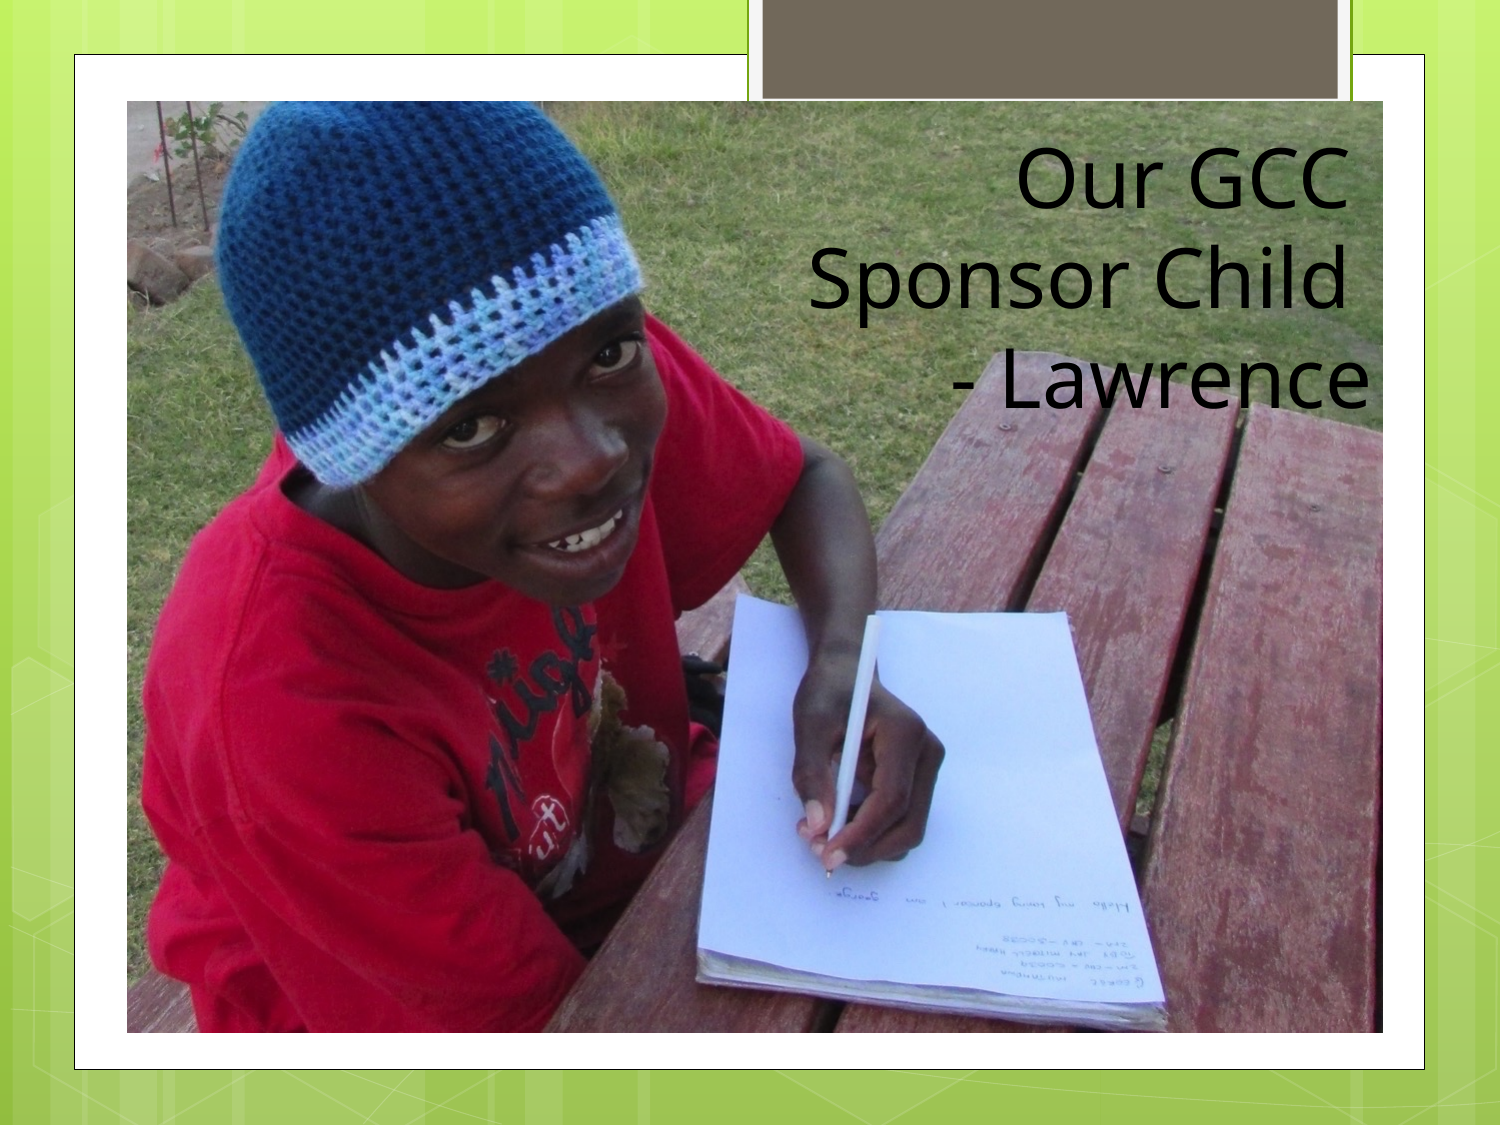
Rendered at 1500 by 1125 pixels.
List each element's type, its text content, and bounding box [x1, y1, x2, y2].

title Our GCC Sponsor Child - Lawrence [702, 90, 1388, 99]
picture [126, 101, 1404, 1034]
